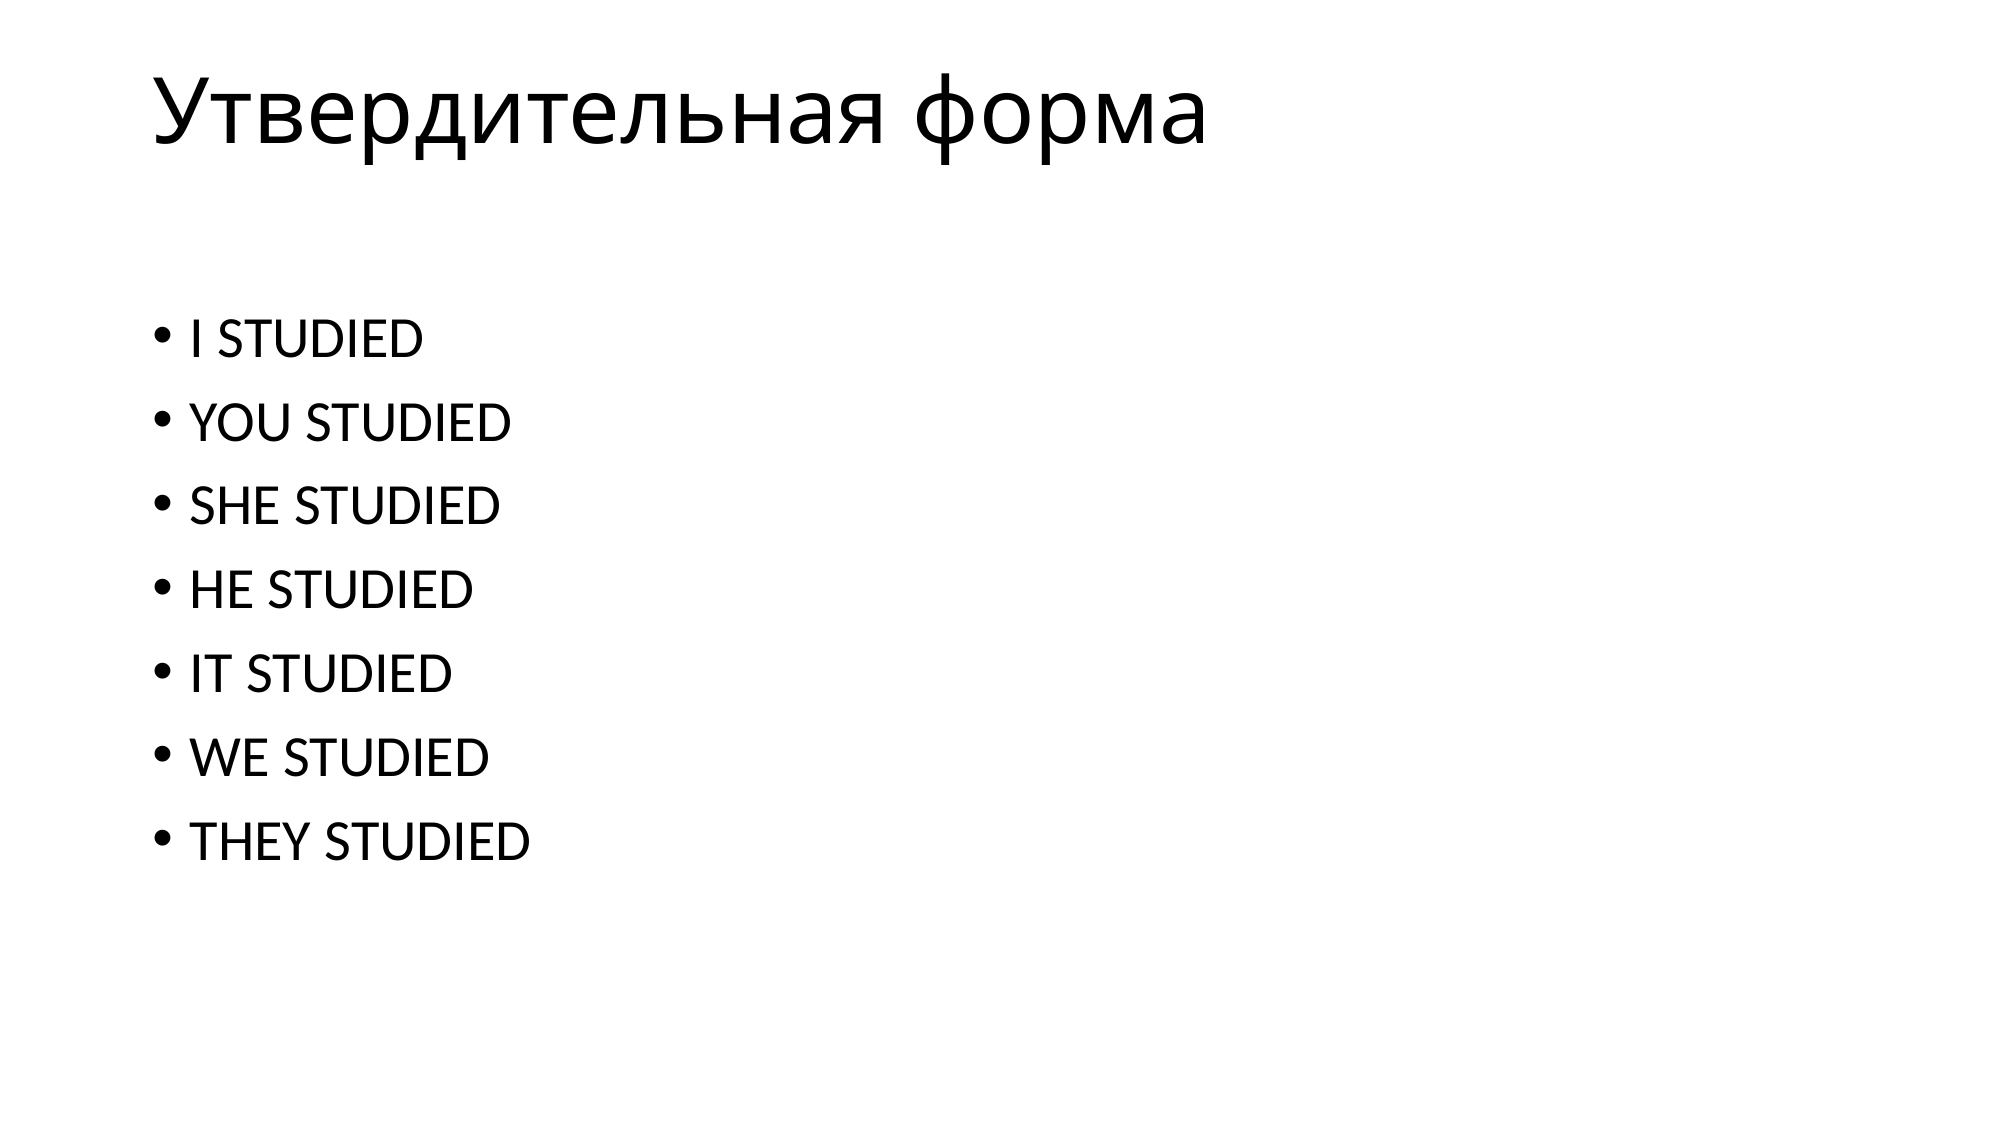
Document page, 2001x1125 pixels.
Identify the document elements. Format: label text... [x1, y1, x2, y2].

list I STUDIED YOU STUDIED SHE STUDIED HE STUDIED IT STUDIED WE STUDIED THEY STUDIED [137, 299, 1863, 1014]
title Утвердительная форма [137, 59, 1863, 278]
